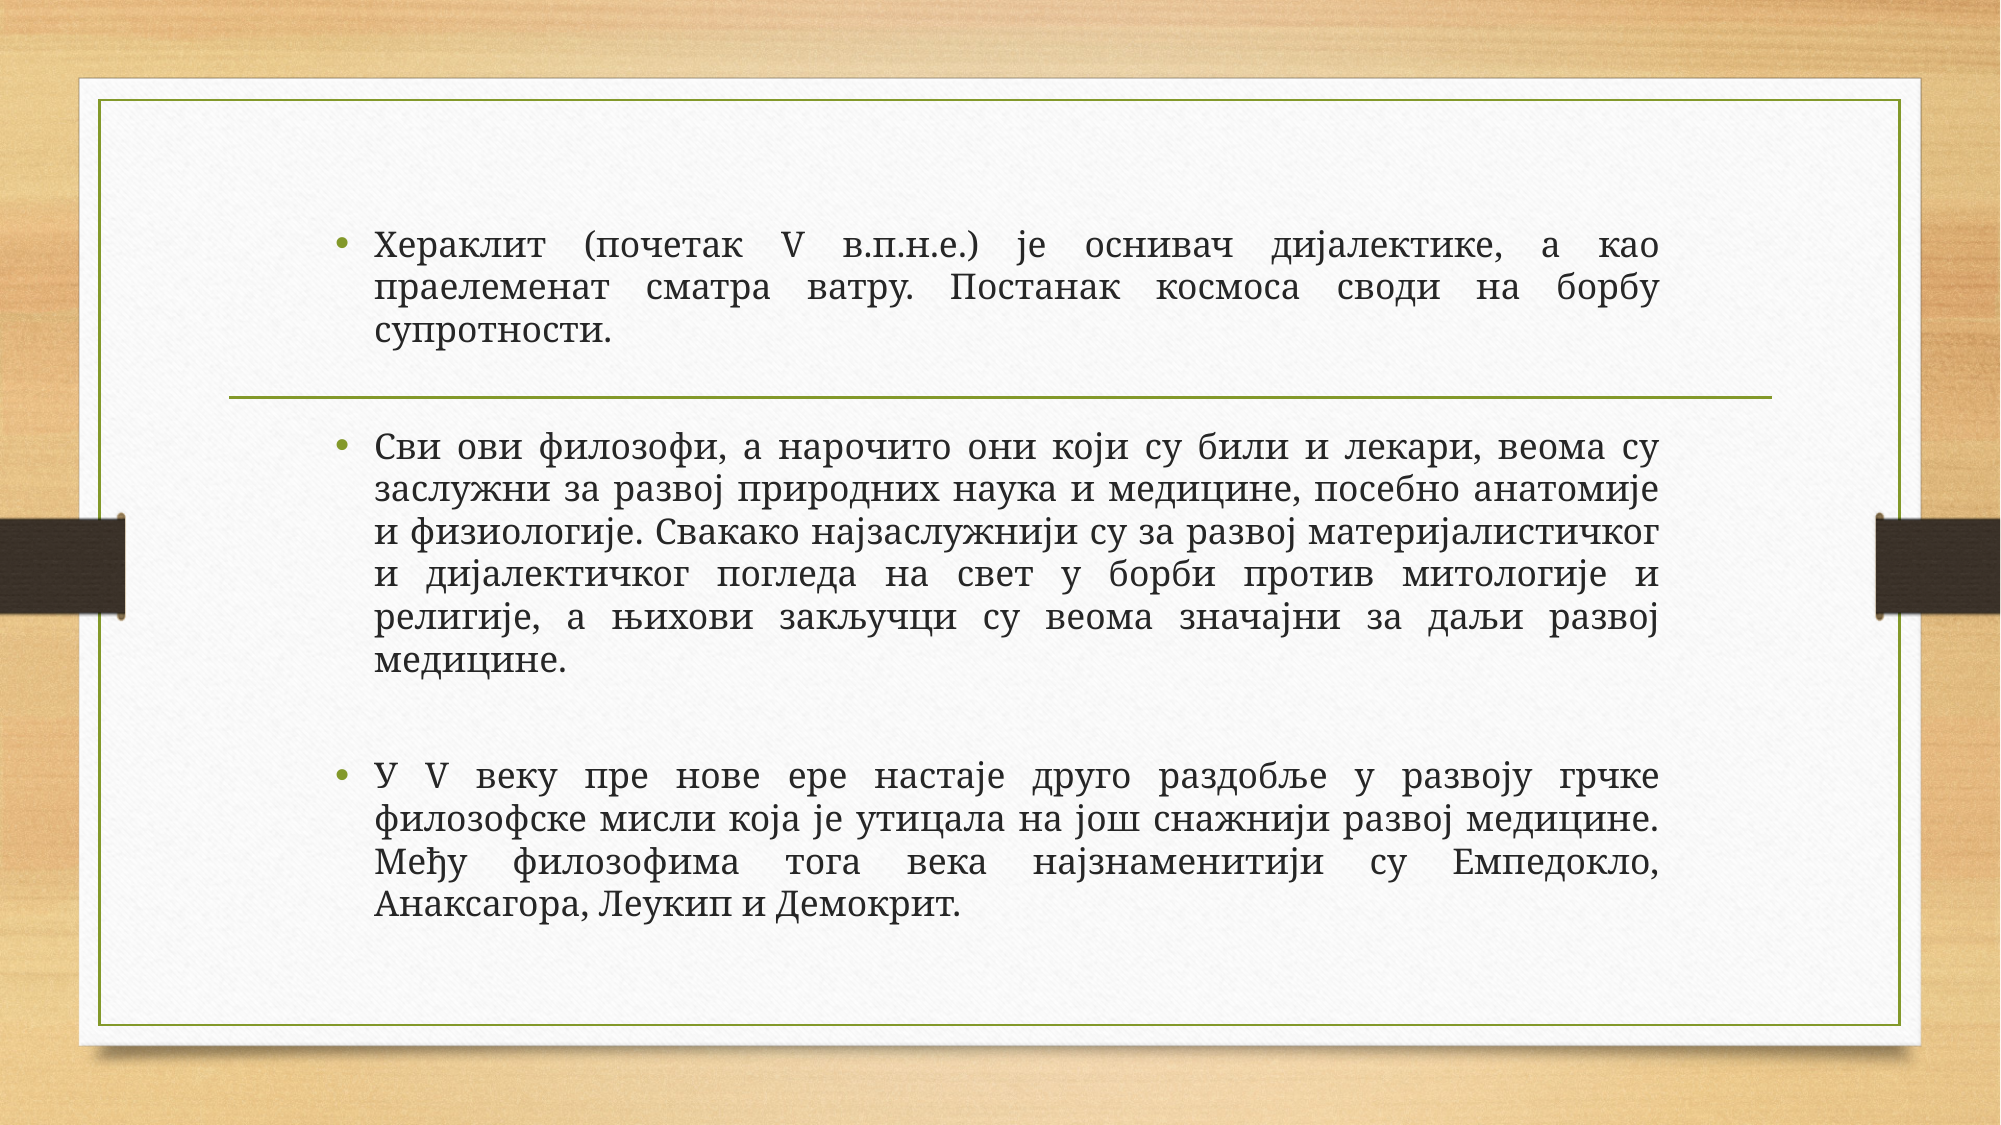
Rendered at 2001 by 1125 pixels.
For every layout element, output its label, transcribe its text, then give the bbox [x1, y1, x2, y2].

list Хераклит (почетак V в.п.н.е.) је оснивач дијалектике, а као праелеменат сматра ватру. Постанак космоса своди на борбу супротности. Сви ови филозофи, а нарочито они који су били и лекари, веома су заслужни за развој природних наука и медицине, посебно анатомије и физиологије. Свакако најзаслужнији су за развој материјалистичког и дијалектичког погледа на свет у борби против митологије и религије, а њихови закључци су веома значајни за даљи развој медицине. У V веку пре нове ере настаје друго раздобље у развоју грчке филозофске мисли која је утицала на још снажнији развој медицине. Међу филозофима тога века најзнаменитији су Емпедокло, Анаксагора, Леукип и Демокрит. [320, 214, 1676, 939]
picture [0, 0, 2001, 1125]
